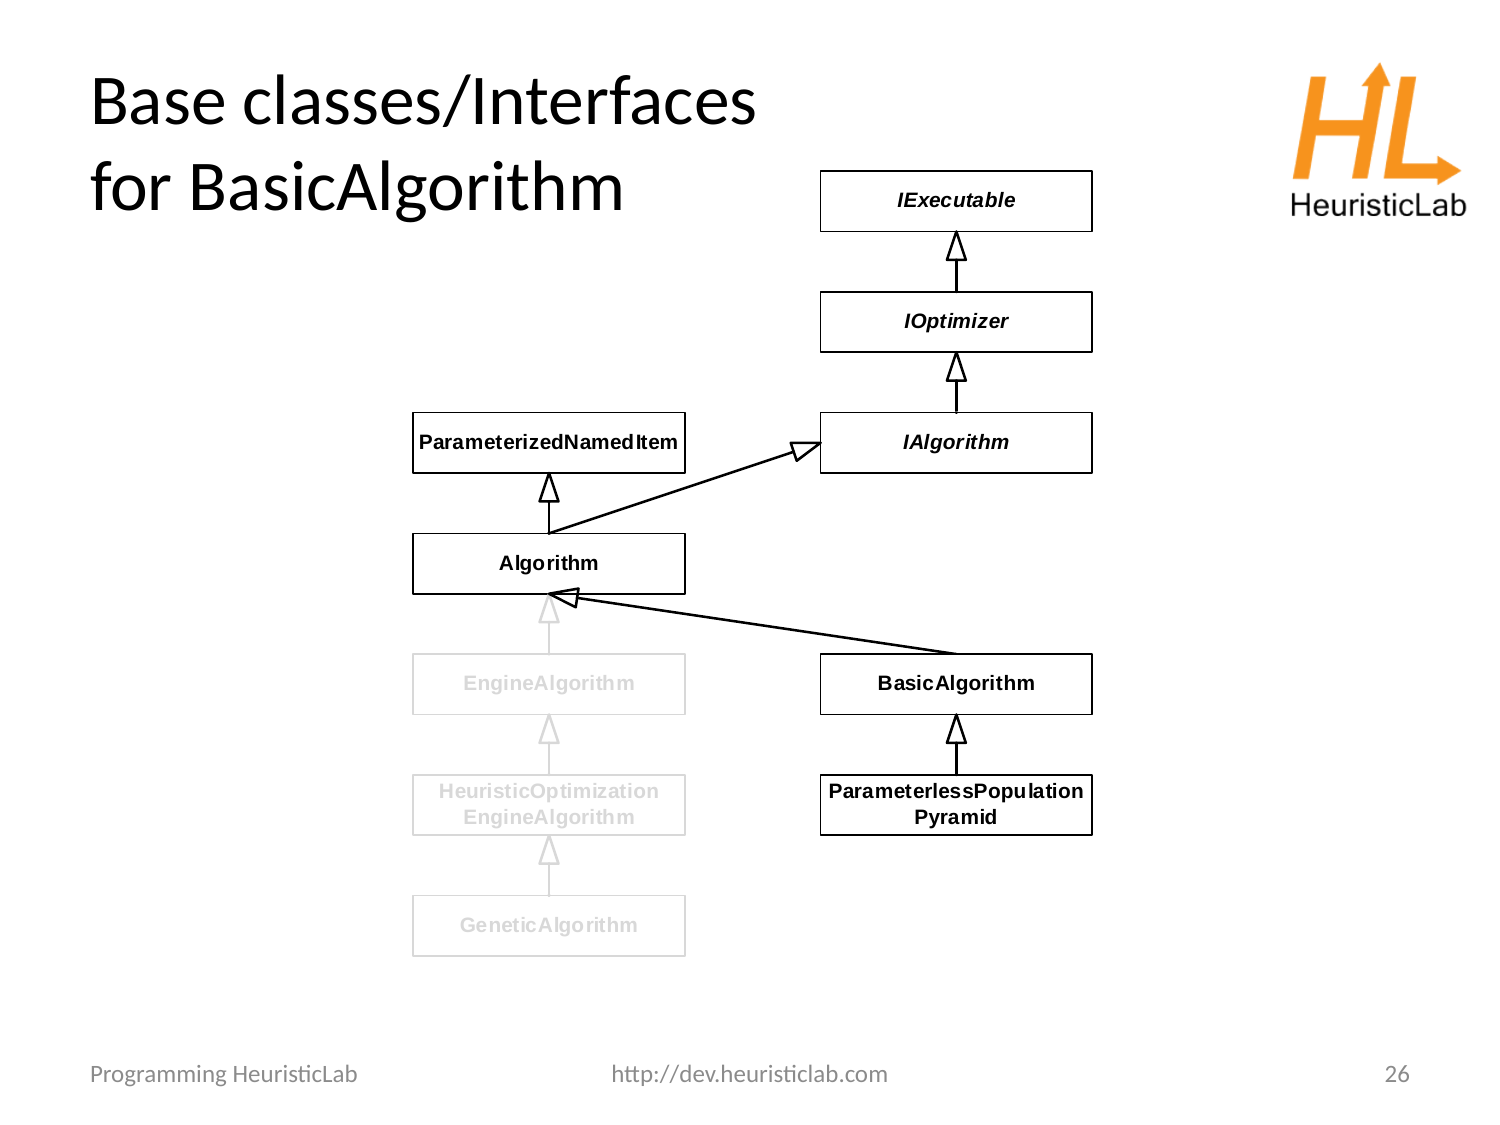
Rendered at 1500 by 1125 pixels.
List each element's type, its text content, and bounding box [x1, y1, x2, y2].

picture [405, 167, 1095, 958]
picture [1281, 27, 1474, 244]
slide_number Programming HeuristicLab [75, 1042, 425, 1103]
slide_number 26 [1074, 1042, 1425, 1103]
footer http://dev.heuristiclab.com [512, 1042, 988, 1103]
title Base classes/Interfaces for BasicAlgorithm [75, 45, 1282, 233]
